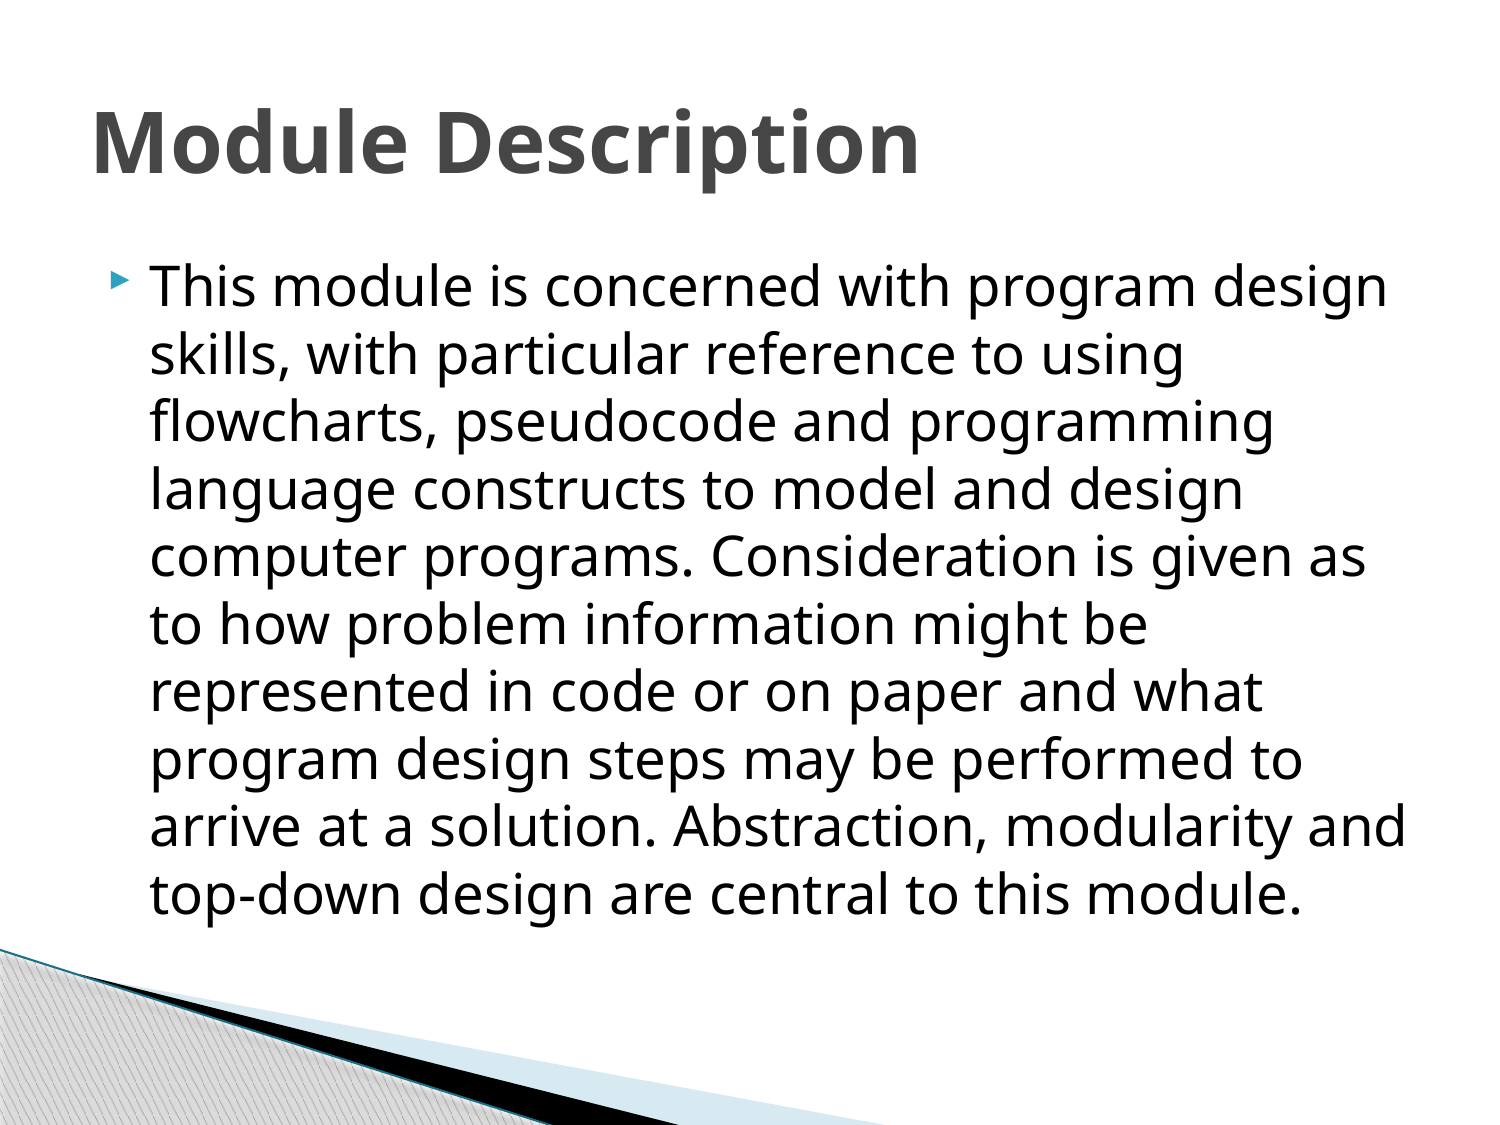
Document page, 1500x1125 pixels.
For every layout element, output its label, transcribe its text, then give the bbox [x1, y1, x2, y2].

list This module is concerned with program design skills, with particular reference to using flowcharts, pseudocode and programming language constructs to model and design computer programs. Consideration is given as to how problem information might be represented in code or on paper and what program design steps may be performed to arrive at a solution. Abstraction, modularity and top-down design are central to this module. [75, 243, 1425, 986]
title Module Description [75, 45, 1425, 233]
